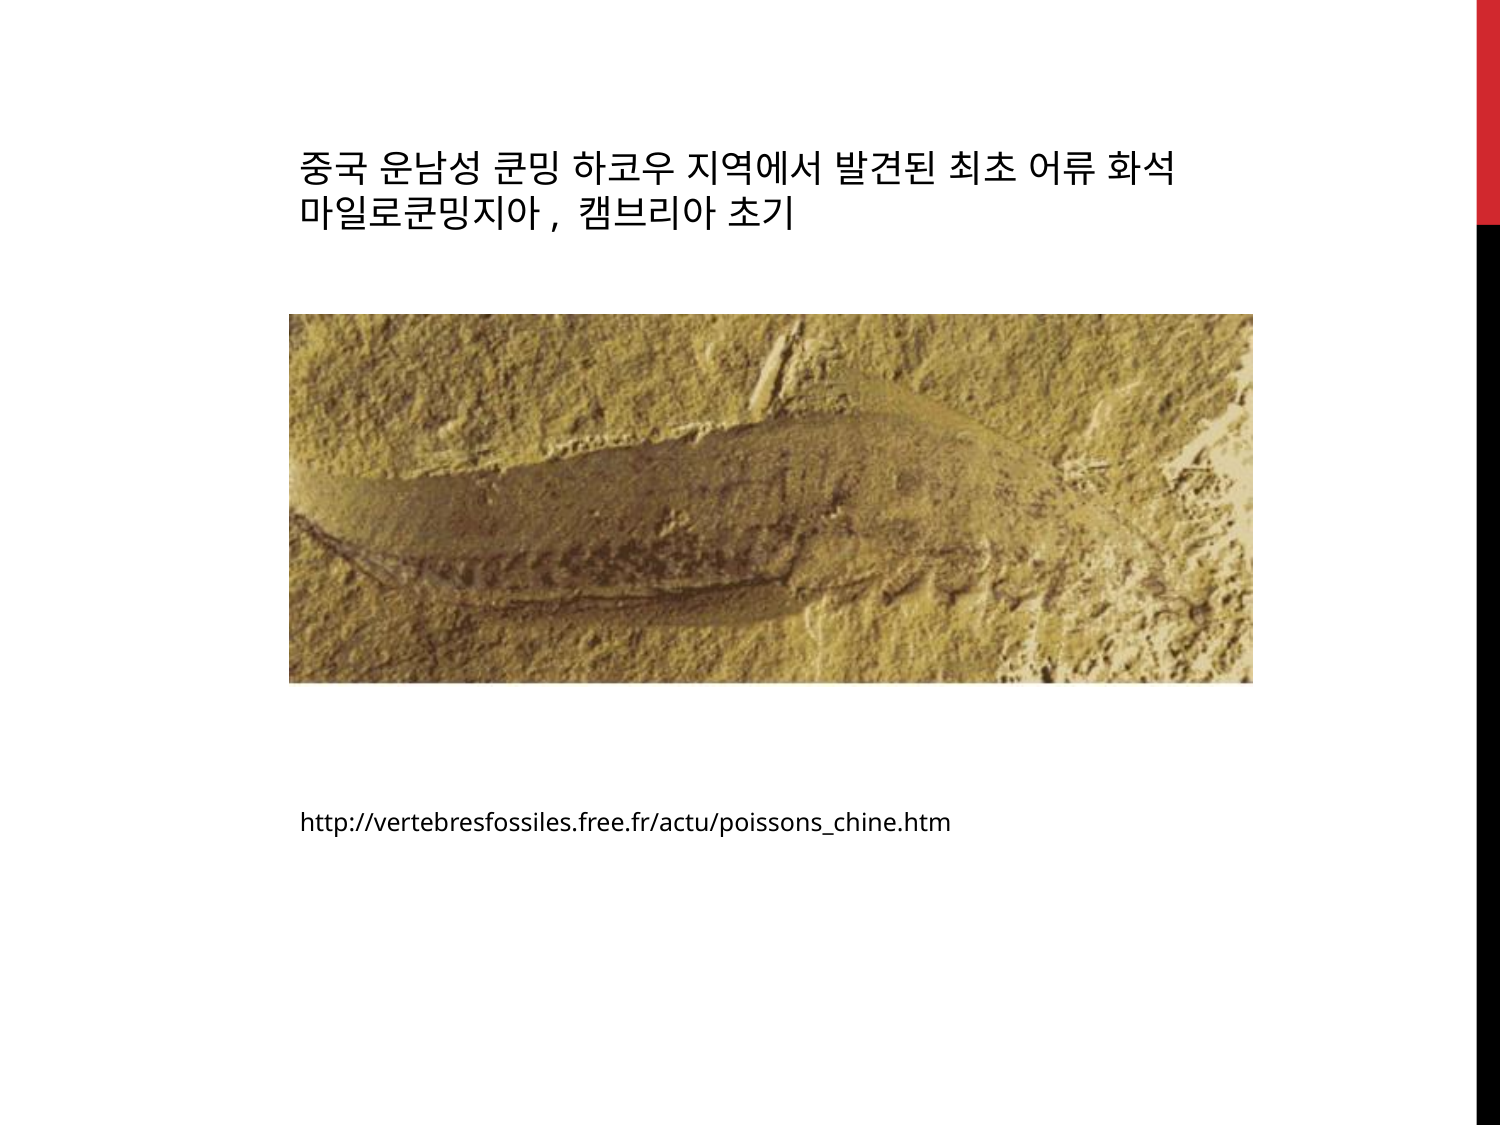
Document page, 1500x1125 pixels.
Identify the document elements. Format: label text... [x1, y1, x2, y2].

picture [288, 313, 1253, 687]
text_box 중국 운남성 쿤밍 하코우 지역에서 발견된 최초 어류 화석 마일로쿤밍지아, 캠브리아 초기 [285, 137, 1353, 242]
text_box http://vertebresfossiles.free.fr/actu/poissons_chine.htm [285, 798, 1036, 844]
